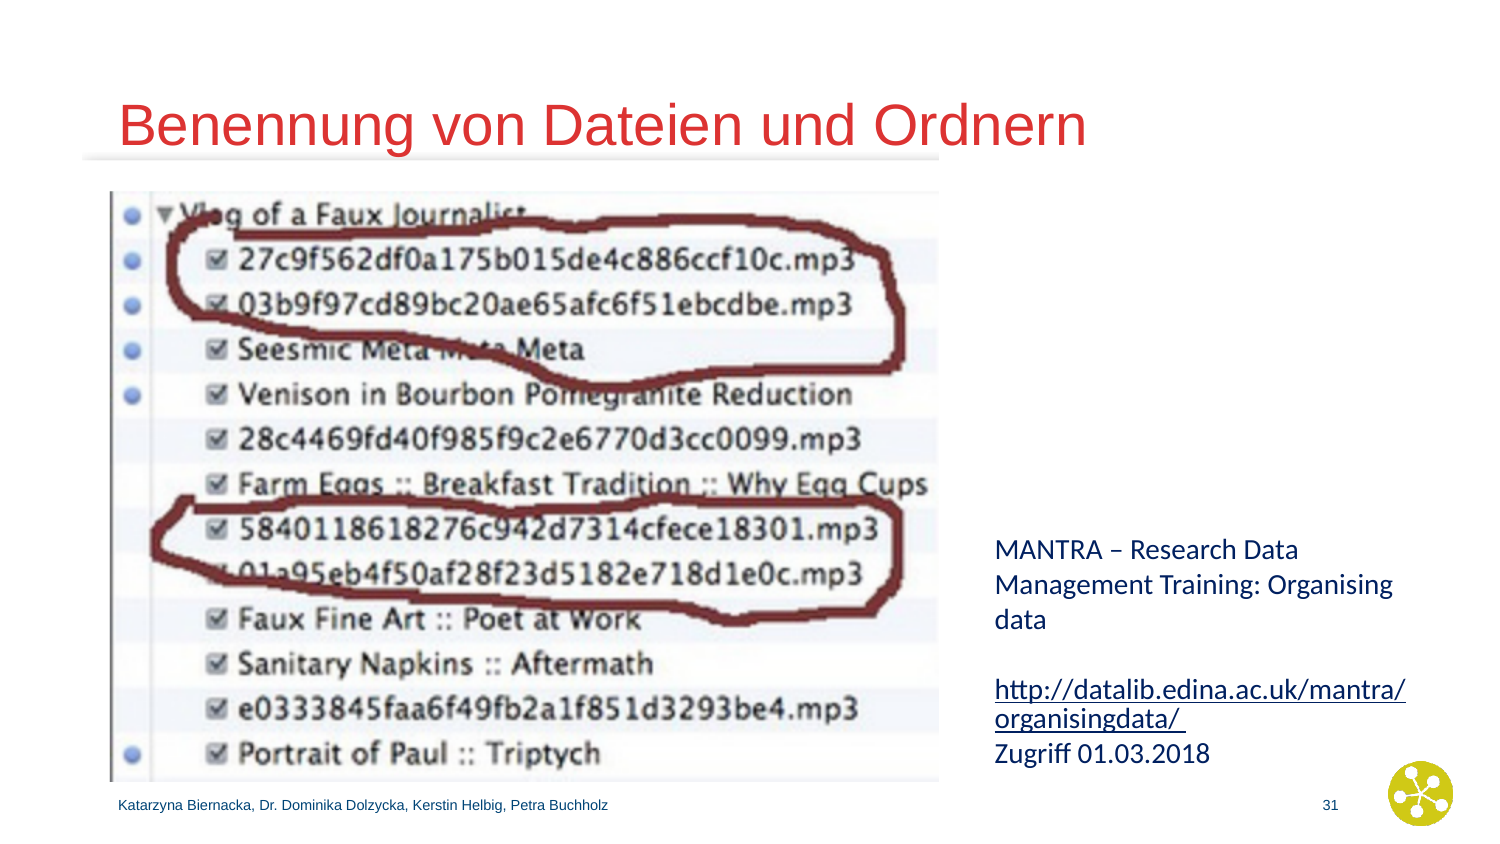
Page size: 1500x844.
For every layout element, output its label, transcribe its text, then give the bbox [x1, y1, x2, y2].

footer Katarzyna Biernacka, Dr. Dominika Dolzycka, Kerstin Helbig, Petra Buchholz [103, 782, 742, 827]
text_box MANTRA – Research Data Management Training: Organising data http://datalib.edina.ac.uk/mantra/organisingdata/ Zugriff 01.03.2018 [979, 523, 1433, 748]
title Benennung von Dateien und Ordnern [103, 44, 1397, 208]
picture [1388, 761, 1453, 826]
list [82, 152, 939, 782]
slide_number 30 [1016, 782, 1354, 827]
